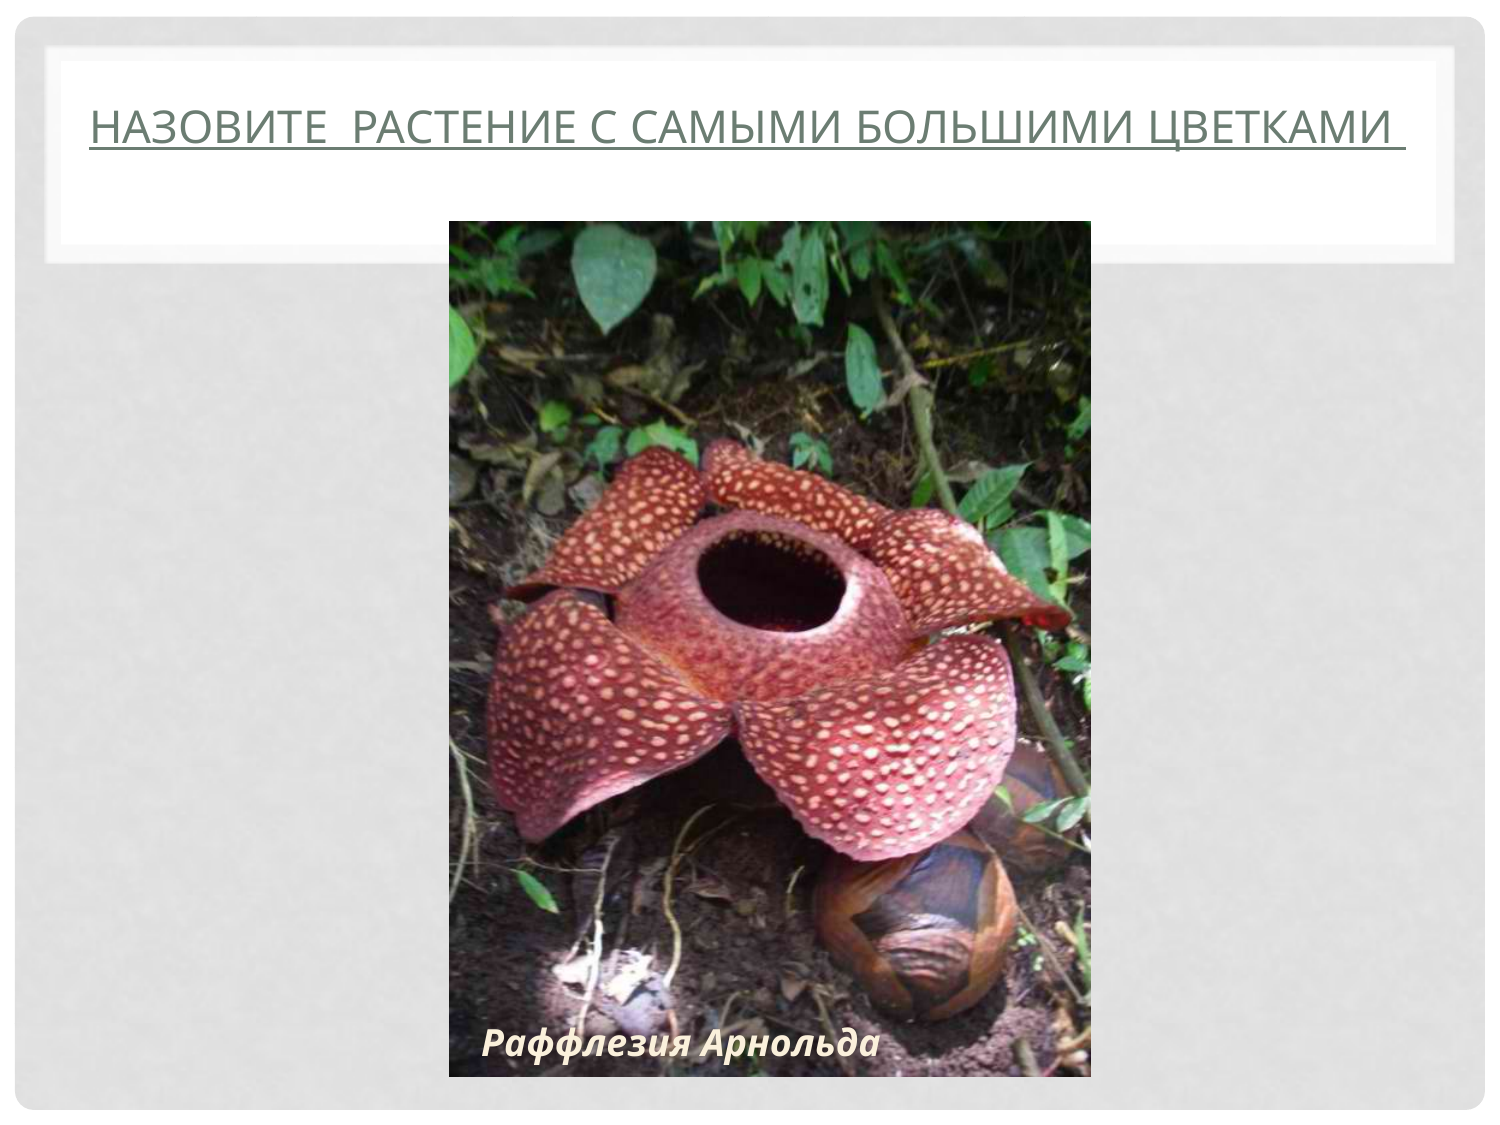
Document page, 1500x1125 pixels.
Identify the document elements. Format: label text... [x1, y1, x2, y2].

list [448, 220, 1091, 1077]
title Назовите растение с самыми большими цветками [69, 66, 1425, 238]
